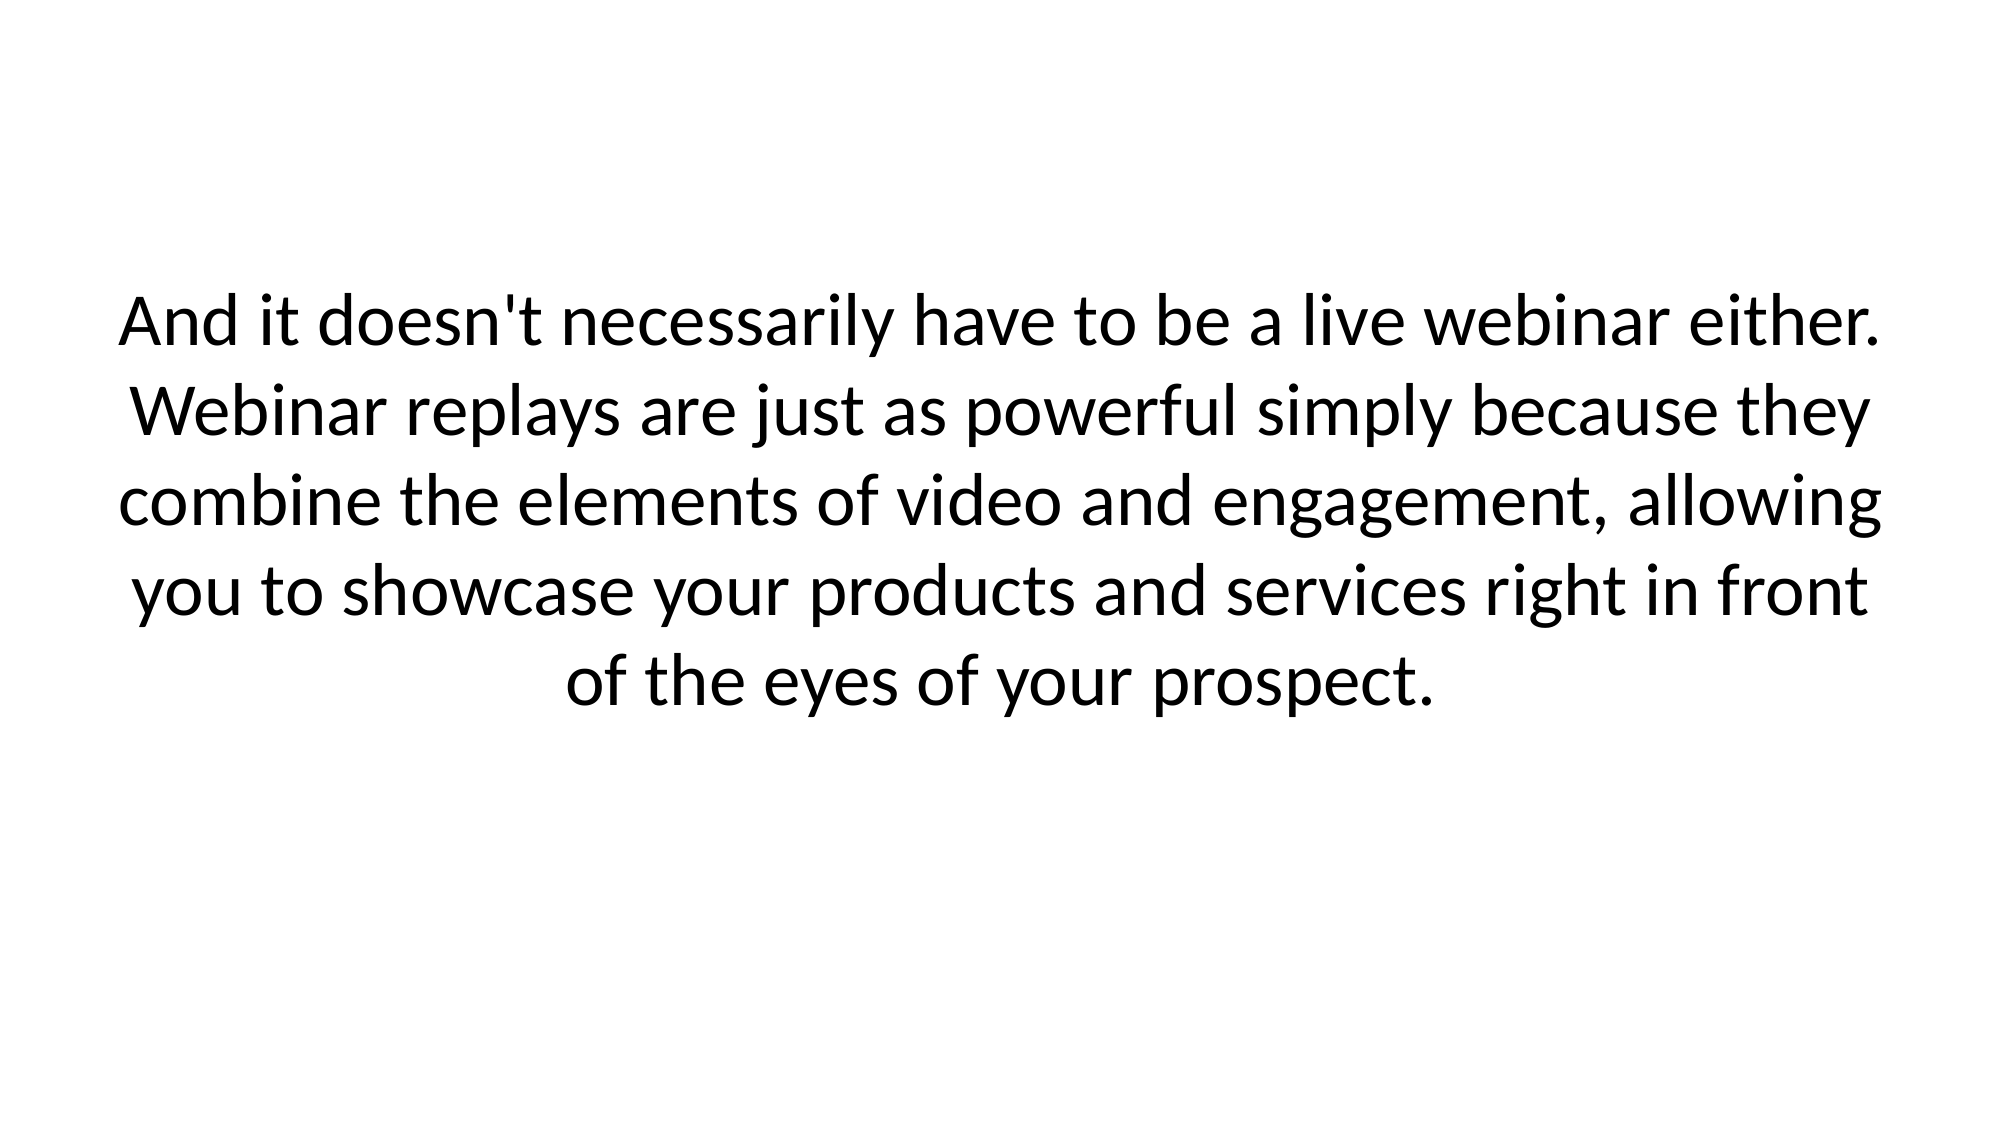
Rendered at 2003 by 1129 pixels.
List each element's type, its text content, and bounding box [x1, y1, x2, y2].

list And it doesn't necessarily have to be a live webinar either. Webinar replays are just as powerful simply because they combine the elements of video and engagement, allowing you to showcase your products and services right in front of the eyes of your prospect. [100, 263, 1903, 1008]
